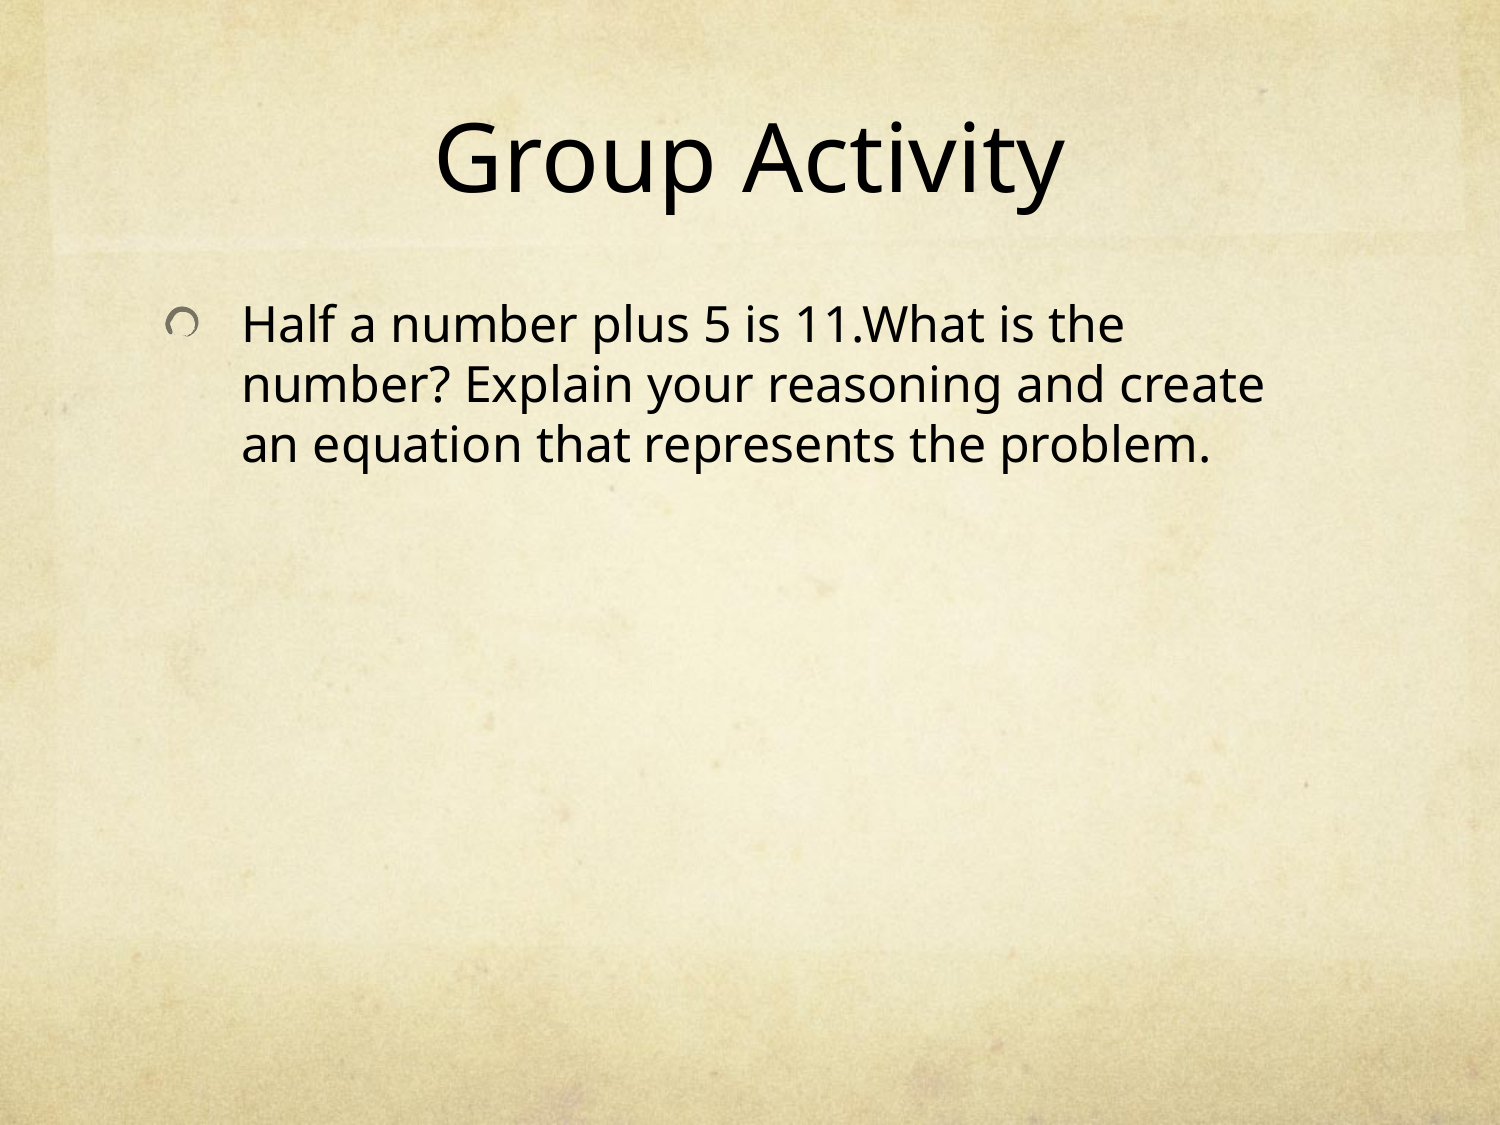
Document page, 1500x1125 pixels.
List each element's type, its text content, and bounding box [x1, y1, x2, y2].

picture [0, 0, 1500, 1125]
title Group Activity [150, 82, 1350, 225]
list Half a number plus 5 is 11.What is the number? Explain your reasoning and create an equation that represents the problem. [150, 284, 1350, 950]
